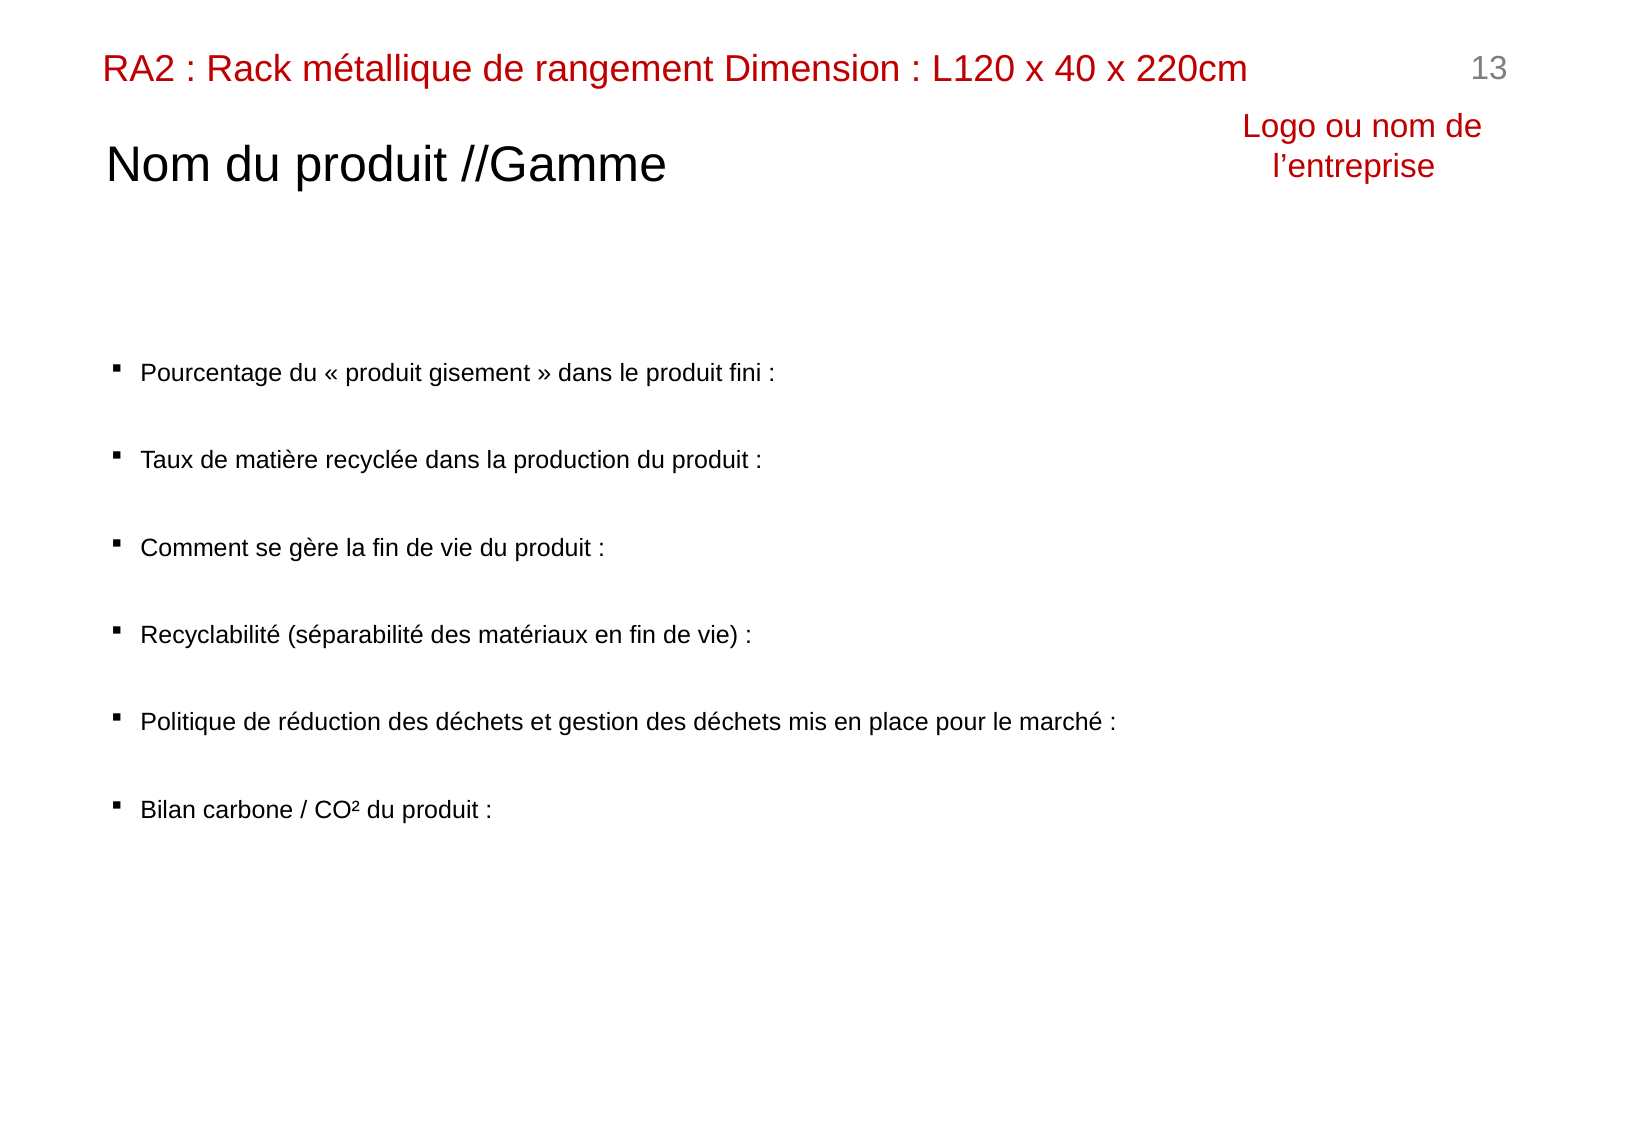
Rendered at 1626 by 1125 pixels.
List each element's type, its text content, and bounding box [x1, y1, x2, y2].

list Nom du produit //Gamme [91, 109, 1523, 215]
title RA2 : Rack métallique de rangement Dimension : L120 x 40 x 220cm [102, 19, 1426, 109]
text_box Logo ou nom de l’entreprise [1141, 91, 1567, 197]
text_box Pourcentage du « produit gisement » dans le produit fini : Taux de matière recyclée dans la production du produit : Comment se gère la fin de vie du produit : Recyclabilité (séparabilité des matériaux en fin de vie) : Politique de réduction des déchets et gestion des déchets mis en place pour le marché : Bilan carbone / CO² du produit : [81, 304, 1333, 1067]
slide_number 13 [1426, 19, 1523, 91]
